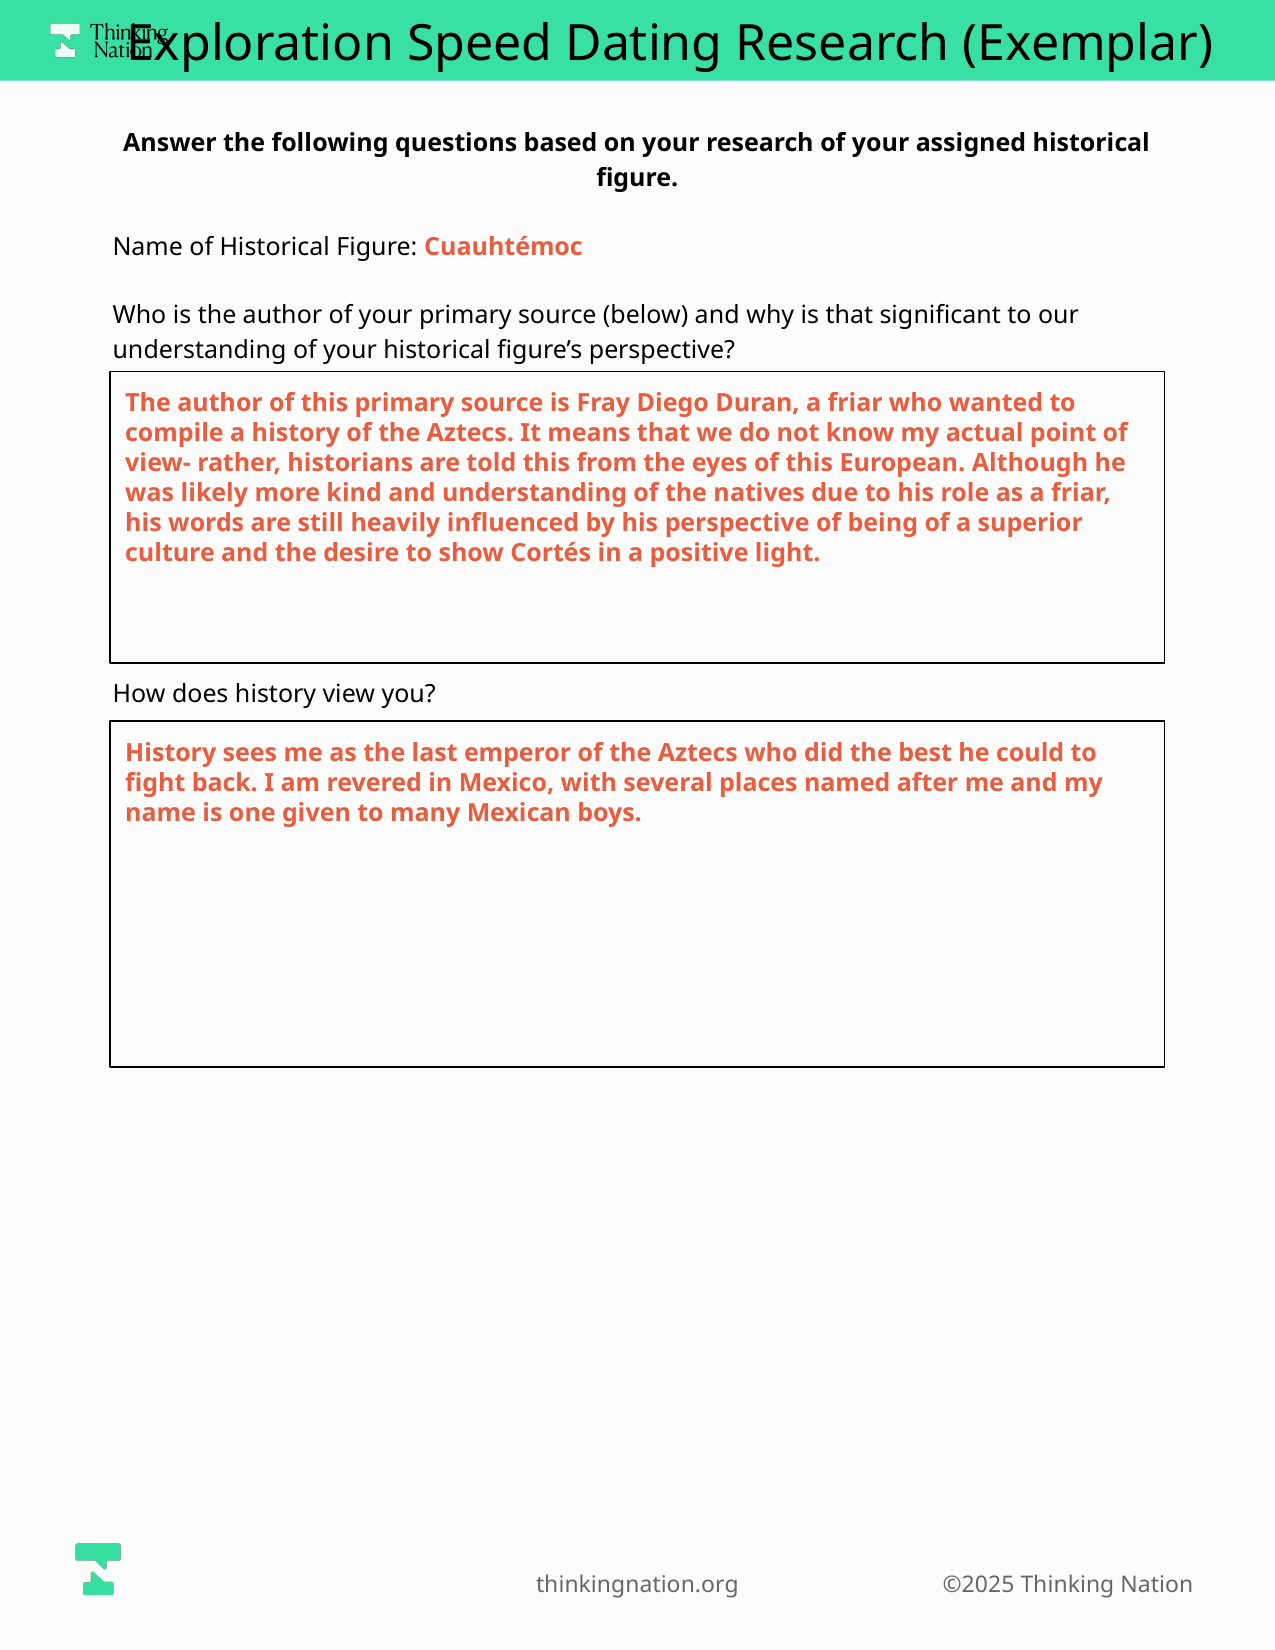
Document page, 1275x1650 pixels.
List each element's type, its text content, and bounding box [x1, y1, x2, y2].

text_box History sees me as the last emperor of the Aztecs who did the best he could to fight back. I am revered in Mexico, with several places named after me and my name is one given to many Mexican boys. [110, 721, 1165, 1068]
text_box Exploration Speed Dating Research (Exemplar) [0, 0, 1275, 81]
text_box ©2025 Thinking Nation [1178, 1553, 1210, 1605]
picture [36, 12, 172, 69]
text_box The author of this primary source is Fray Diego Duran, a friar who wanted to compile a history of the Aztecs. It means that we do not know my actual point of view- rather, historians are told this from the eyes of this European. Although he was likely more kind and understanding of the natives due to his role as a friar, his words are still heavily influenced by his perspective of being of a superior culture and the desire to show Cortés in a positive light. [110, 371, 1165, 664]
text_box Answer the following questions based on your research of your assigned historical figure. Name of Historical Figure: Cuauhtémoc Who is the author of your primary source (below) and why is that significant to our understanding of your historical figure’s perspective? How does history view you? [97, 107, 1178, 1650]
picture [62, 1533, 134, 1605]
